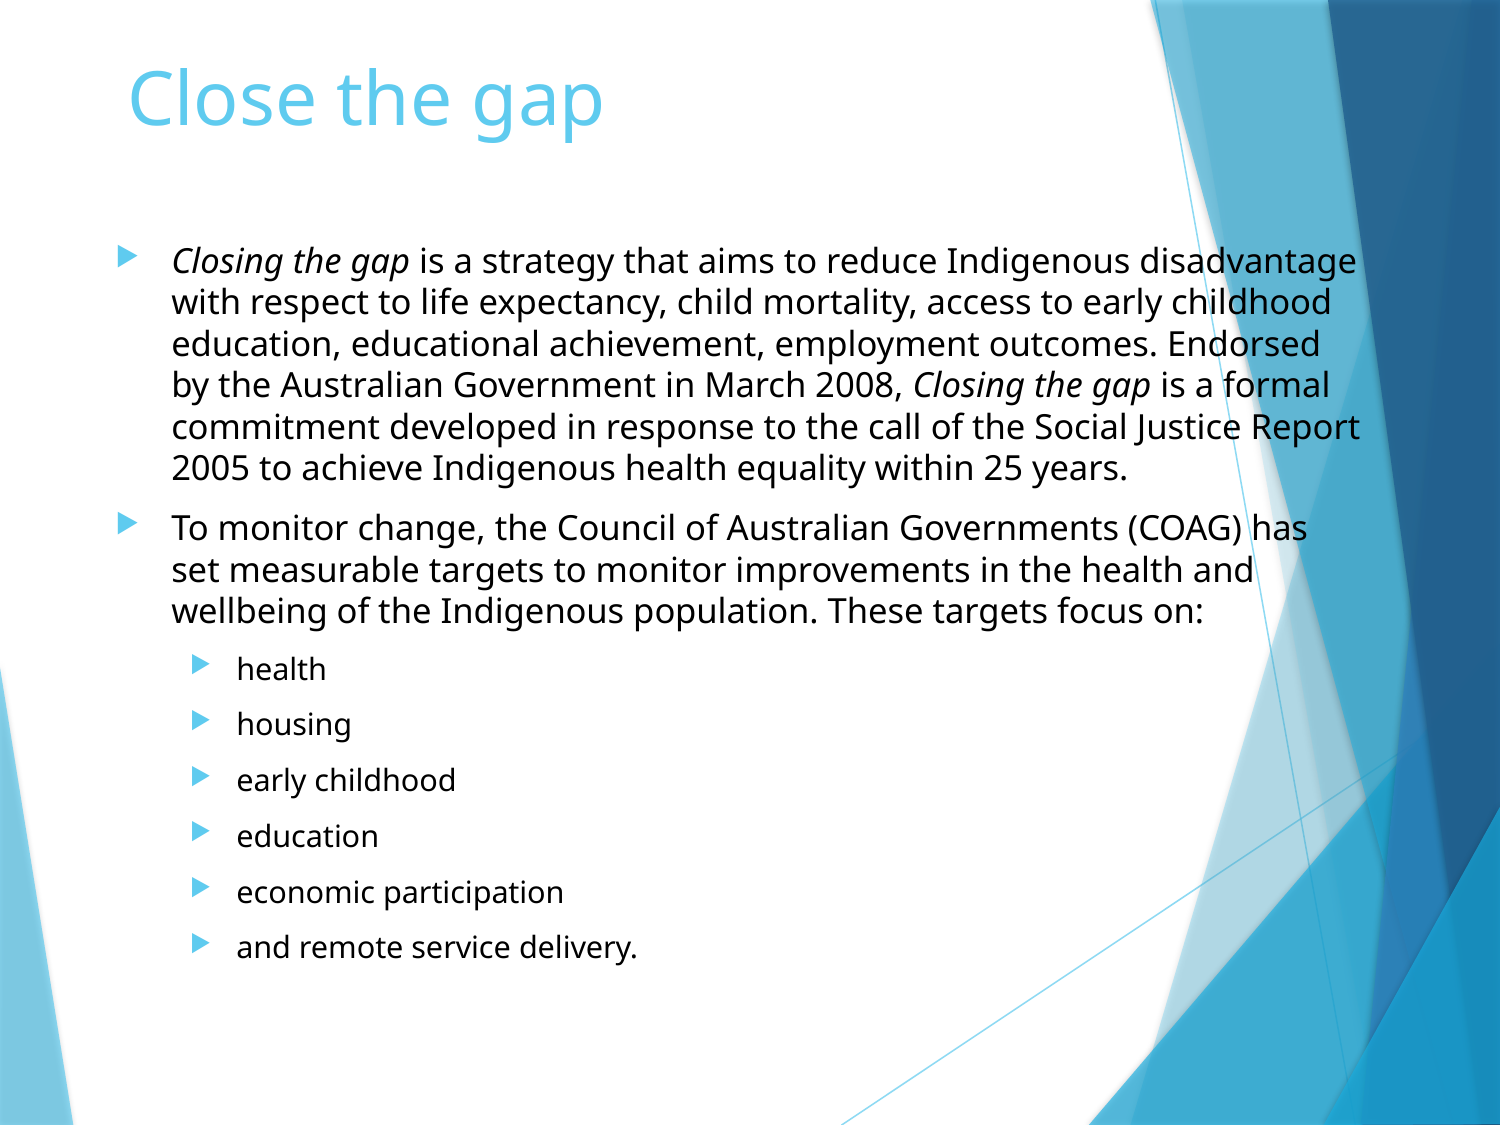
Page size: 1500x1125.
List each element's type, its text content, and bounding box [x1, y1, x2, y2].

list Closing the gap is a strategy that aims to reduce Indigenous disadvantage with respect to life expectancy, child mortality, access to early childhood education, educational achievement, employment outcomes. Endorsed by the Australian Government in March 2008, Closing the gap is a formal commitment developed in response to the call of the Social Justice Report 2005 to achieve Indigenous health equality within 25 years. To monitor change, the Council of Australian Governments (COAG) has set measurable targets to monitor improvements in the health and wellbeing of the Indigenous population. These targets focus on: health housing early childhood education economic participation and remote service delivery. [100, 231, 1376, 1000]
title Close the gap [112, 42, 1265, 231]
